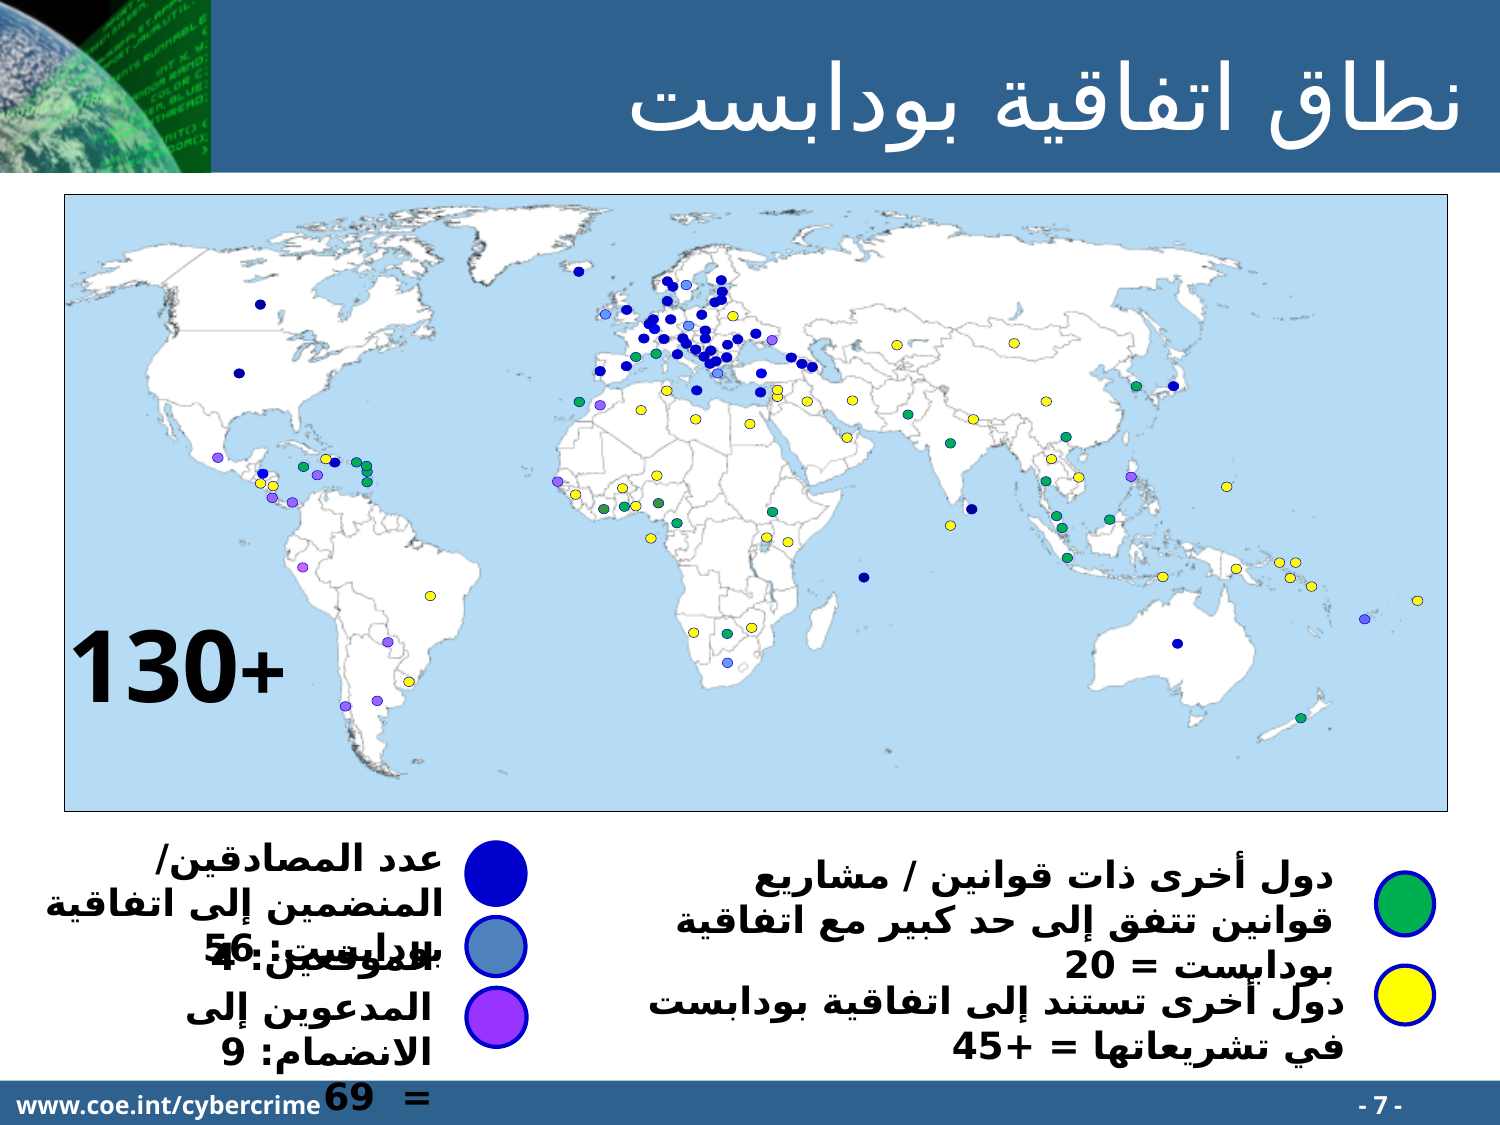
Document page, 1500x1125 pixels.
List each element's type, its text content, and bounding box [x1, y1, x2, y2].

text_box [464, 914, 528, 979]
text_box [64, 193, 1447, 811]
text_box [1373, 963, 1437, 1027]
text_box 130+ [53, 594, 59, 730]
text_box عدد المصادقين/ المنضمين إلى اتفاقية بودابست: 56 [6, 826, 460, 976]
text_box المدعوين إلى الانضمام: 9 = 69 [0, 976, 448, 1125]
text_box [464, 985, 529, 1049]
text_box [214, 0, 1500, 175]
text_box [1373, 870, 1437, 938]
picture [0, 0, 212, 173]
text_box [464, 840, 528, 907]
text_box دول أخرى ذات قوانين / مشاريع قوانين تتفق إلى حد كبير مع اتفاقية بودابست = 20 [607, 843, 1350, 969]
text_box www.coe.int/cybercrime - 7 - [448, 1082, 1500, 1125]
text_box الموقعين: 4 [0, 925, 450, 986]
text_box دول أخرى تستند إلى اتفاقية بودابست في تشريعاتها = +45 [575, 969, 1361, 1075]
text_box نطاق اتفاقية بودابست [230, 31, 1483, 156]
